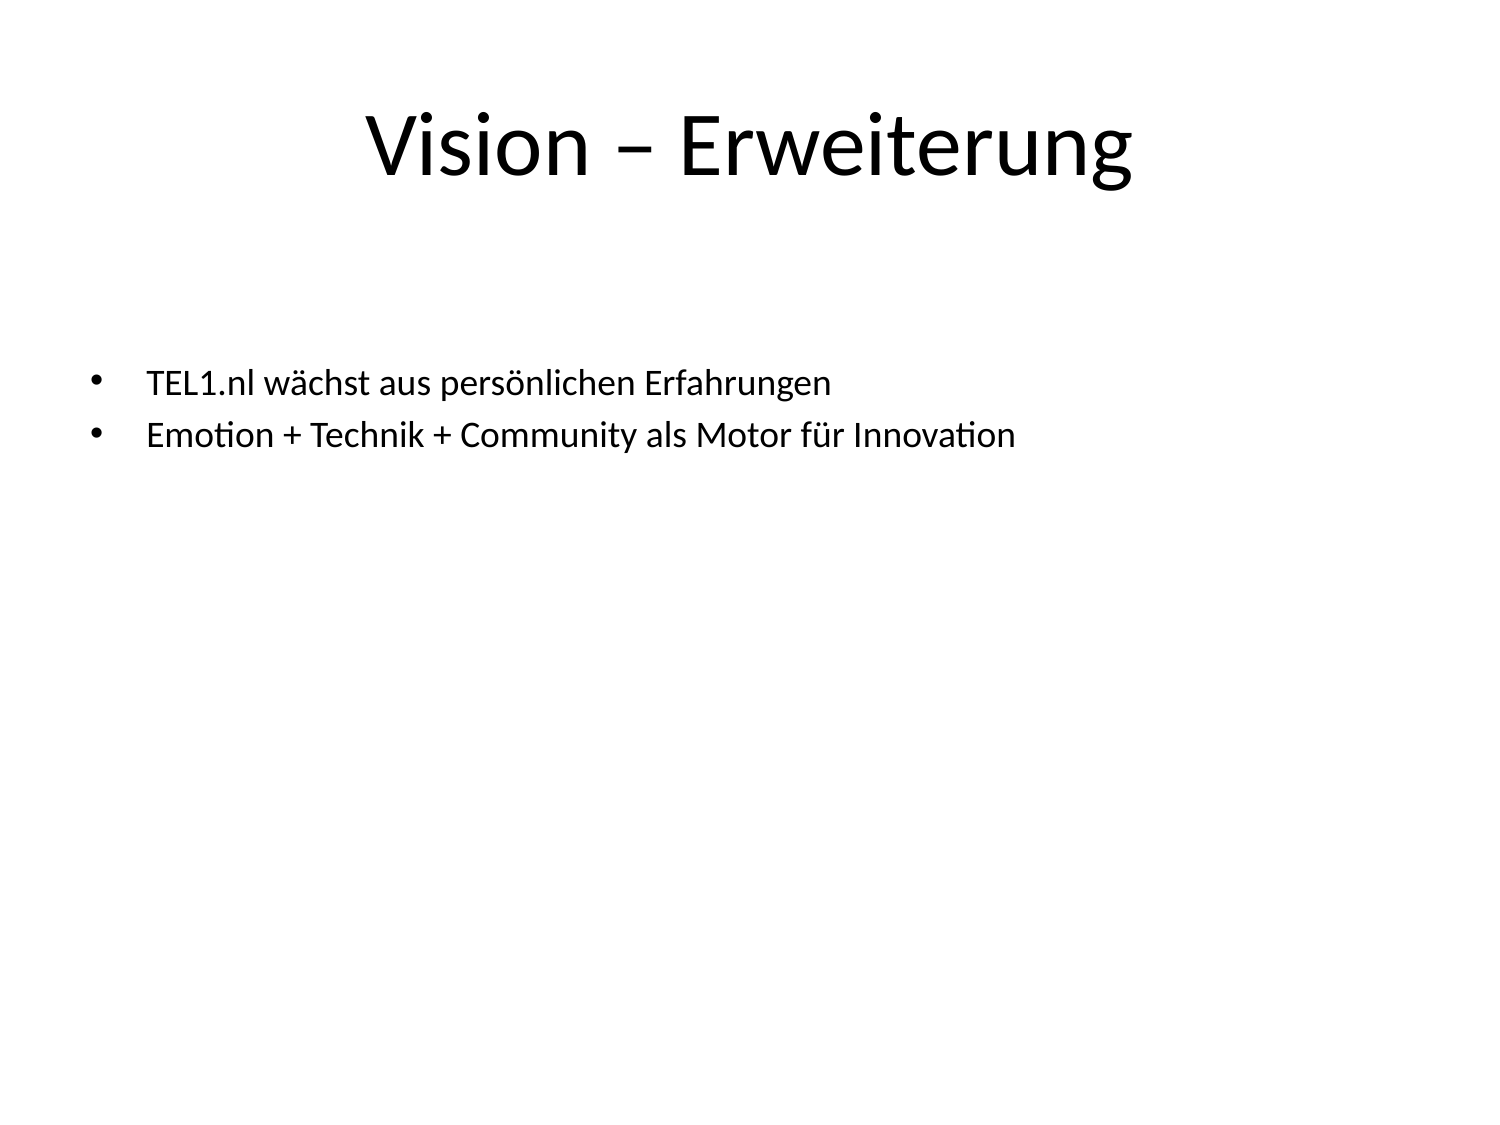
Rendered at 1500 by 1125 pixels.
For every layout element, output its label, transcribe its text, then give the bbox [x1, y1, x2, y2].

title Vision – Erweiterung [75, 45, 1425, 233]
list TEL1.nl wächst aus persönlichen Erfahrungen Emotion + Technik + Community als Motor für Innovation [75, 262, 1425, 1005]
